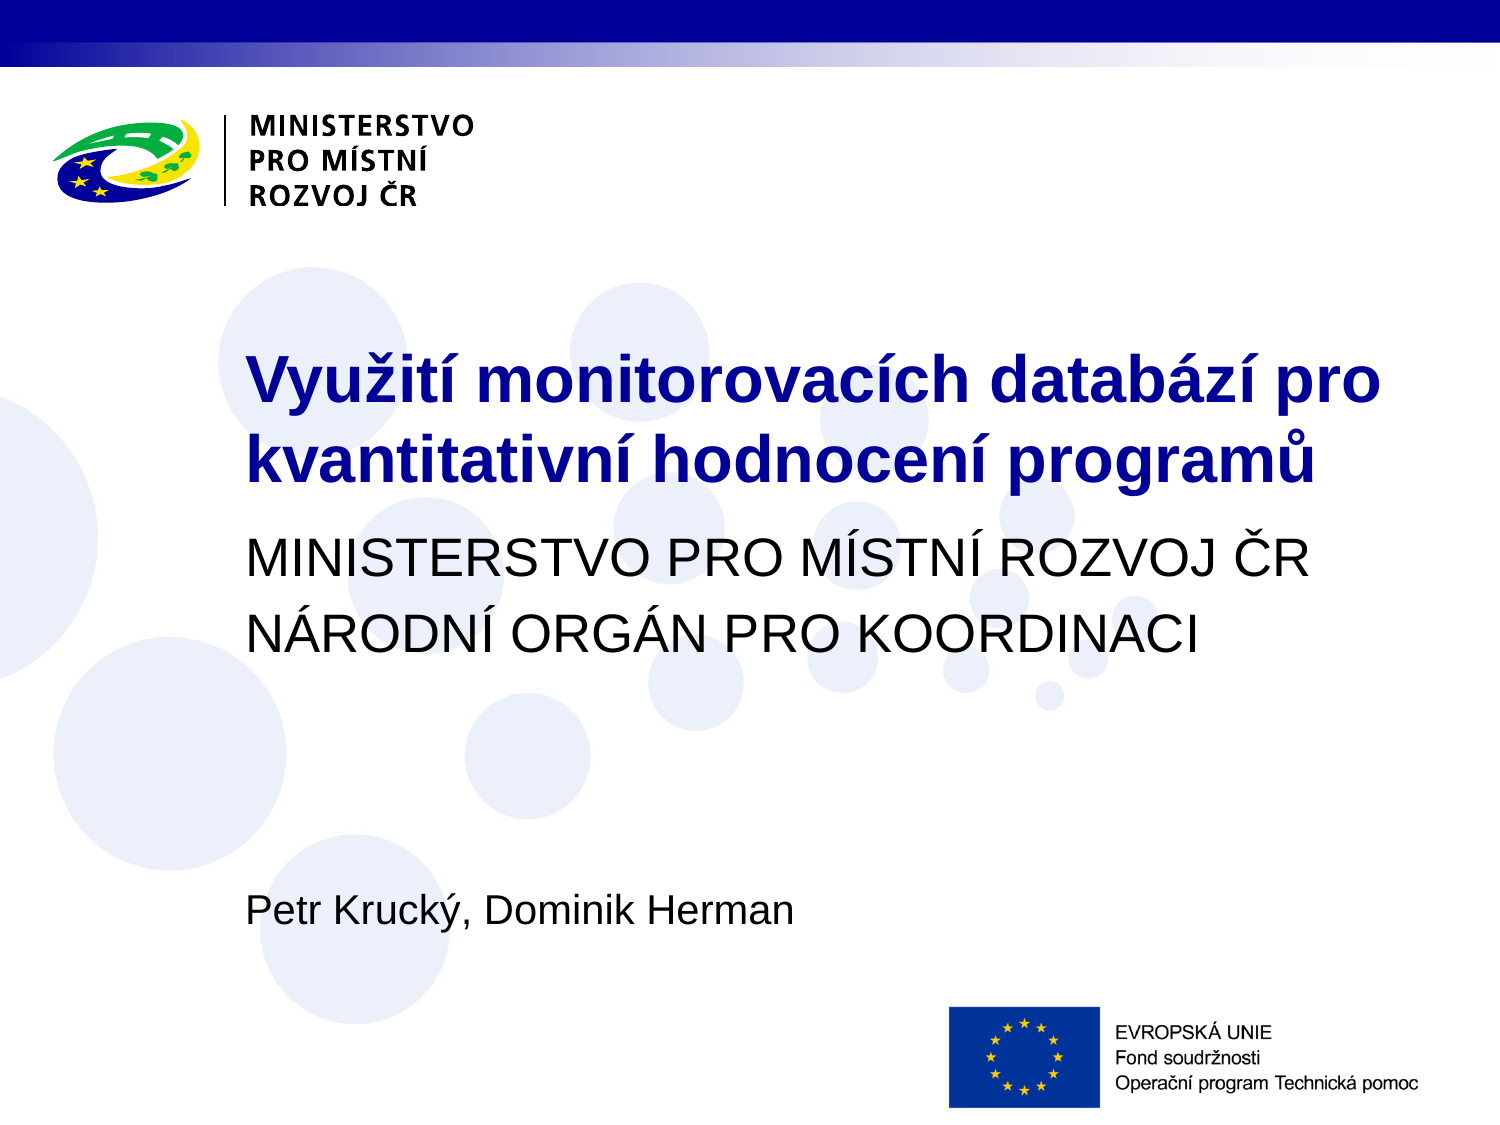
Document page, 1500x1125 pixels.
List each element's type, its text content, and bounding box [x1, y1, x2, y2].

title Využití monitorovacích databází pro kvantitativní hodnocení programů [230, 326, 1425, 504]
subtitle Petr Krucký, Dominik Herman [230, 798, 1424, 941]
picture [0, 267, 1452, 1125]
picture [1153, 621, 1158, 645]
